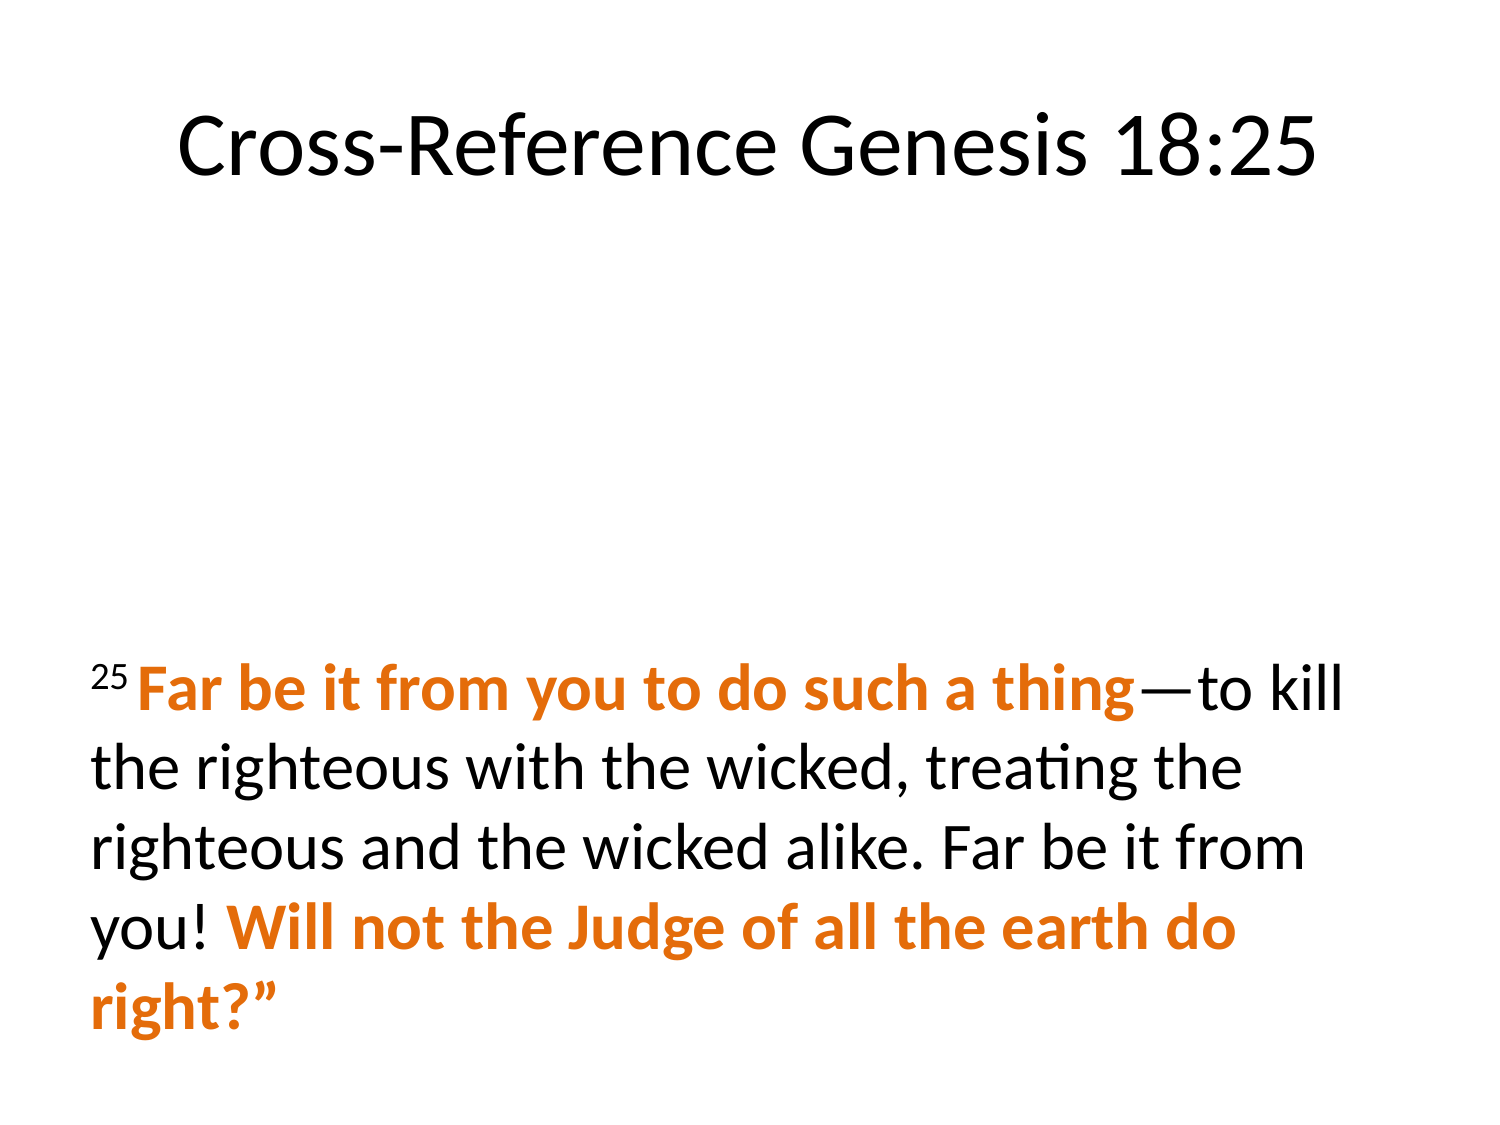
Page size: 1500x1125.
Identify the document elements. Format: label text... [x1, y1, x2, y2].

title Cross-Reference Genesis 18:25 [75, 45, 1425, 233]
list 25 Far be it from you to do such a thing—to kill the righteous with the wicked, treating the righteous and the wicked alike. Far be it from you! Will not the Judge of all the earth do right?” [75, 262, 1425, 1005]
